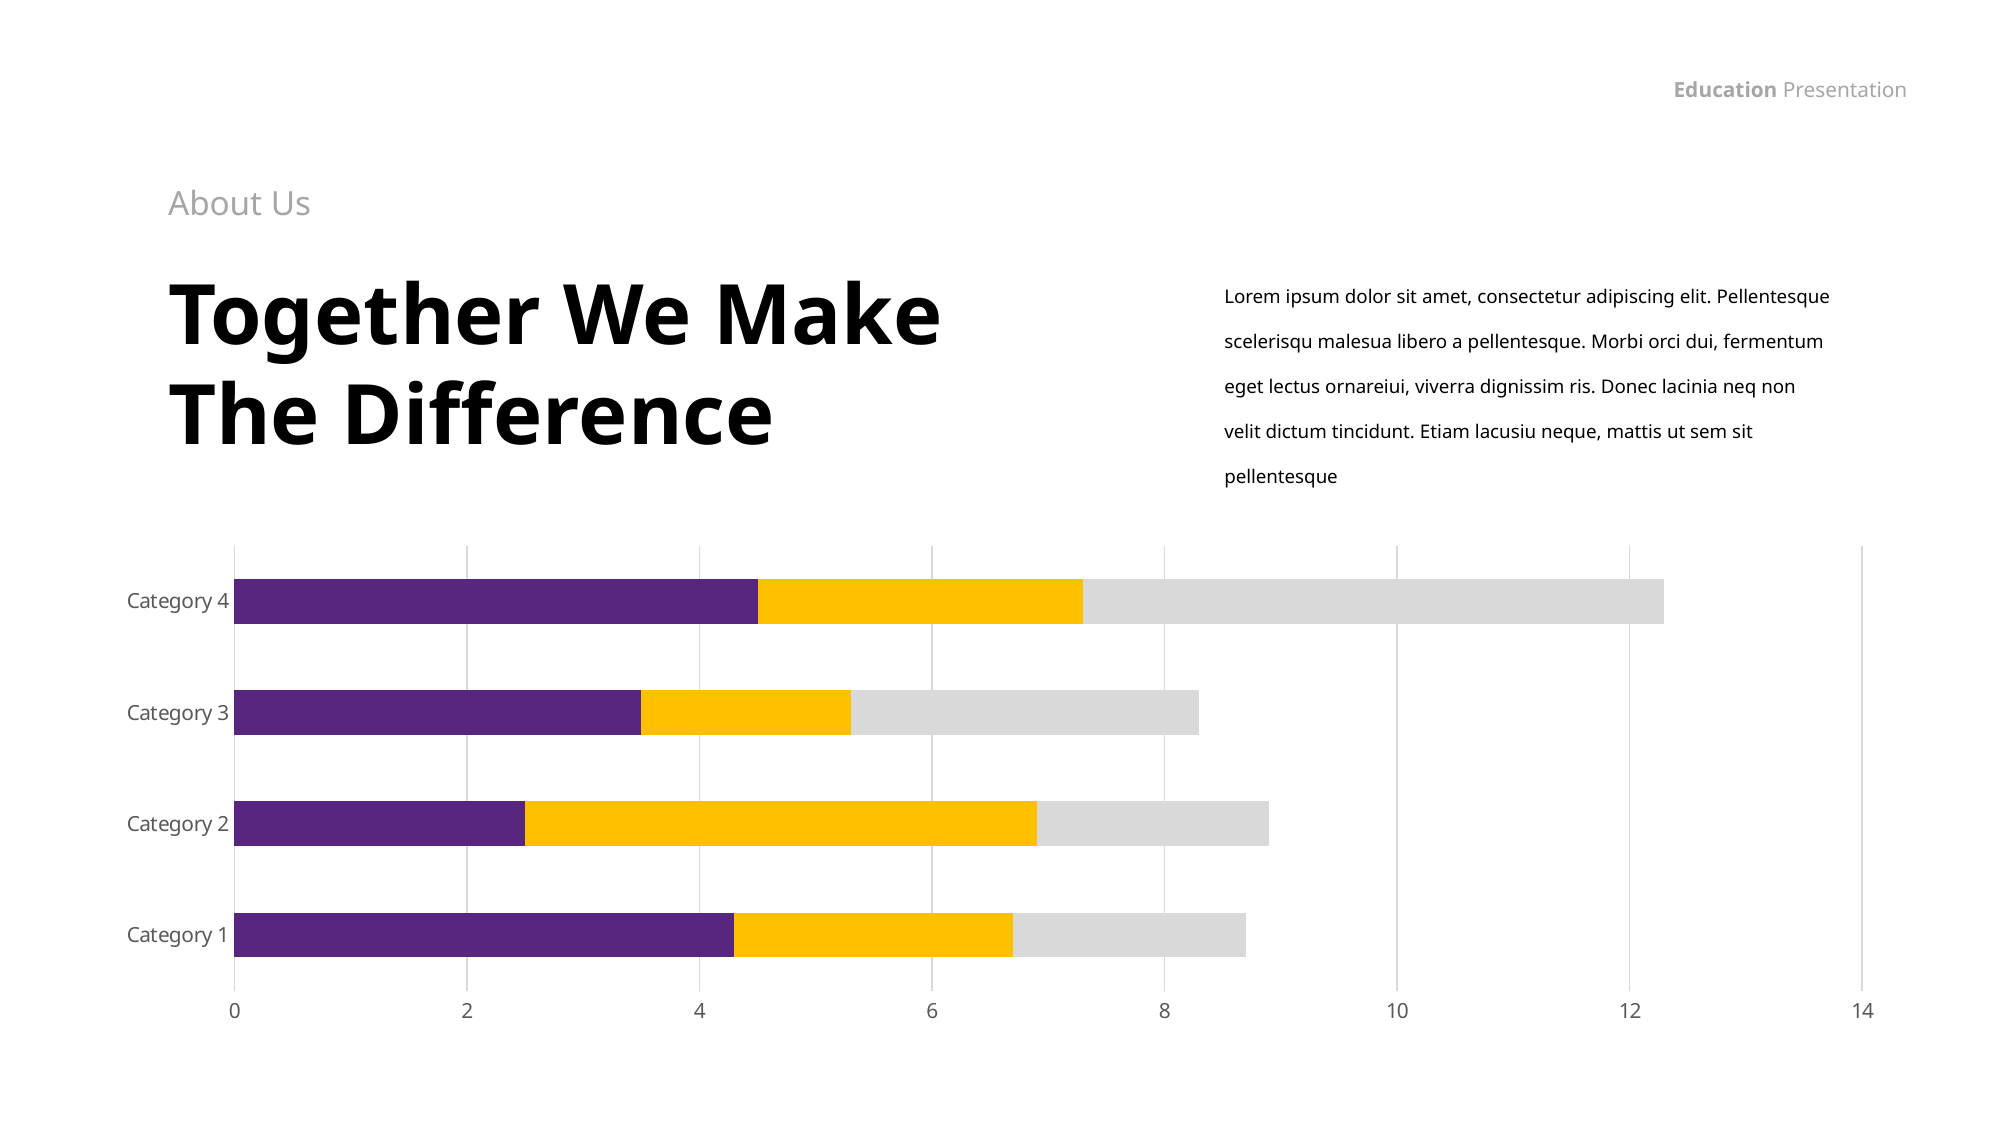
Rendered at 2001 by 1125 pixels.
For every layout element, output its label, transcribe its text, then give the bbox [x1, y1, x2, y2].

text_box Together We Make The Difference [153, 253, 1105, 469]
text_box About Us [153, 175, 342, 230]
text_box Lorem ipsum dolor sit amet, consectetur adipiscing elit. Pellentesque scelerisqu malesua libero a pellentesque. Morbi orci dui, fermentum eget lectus ornareiui, viverra dignissim ris. Donec lacinia neq non velit dictum tincidunt. Etiam lacusiu neque, mattis ut sem sit pellentesque [1209, 255, 1846, 495]
text_box Education Presentation [1658, 69, 1922, 110]
chart [90, 535, 1910, 1035]
